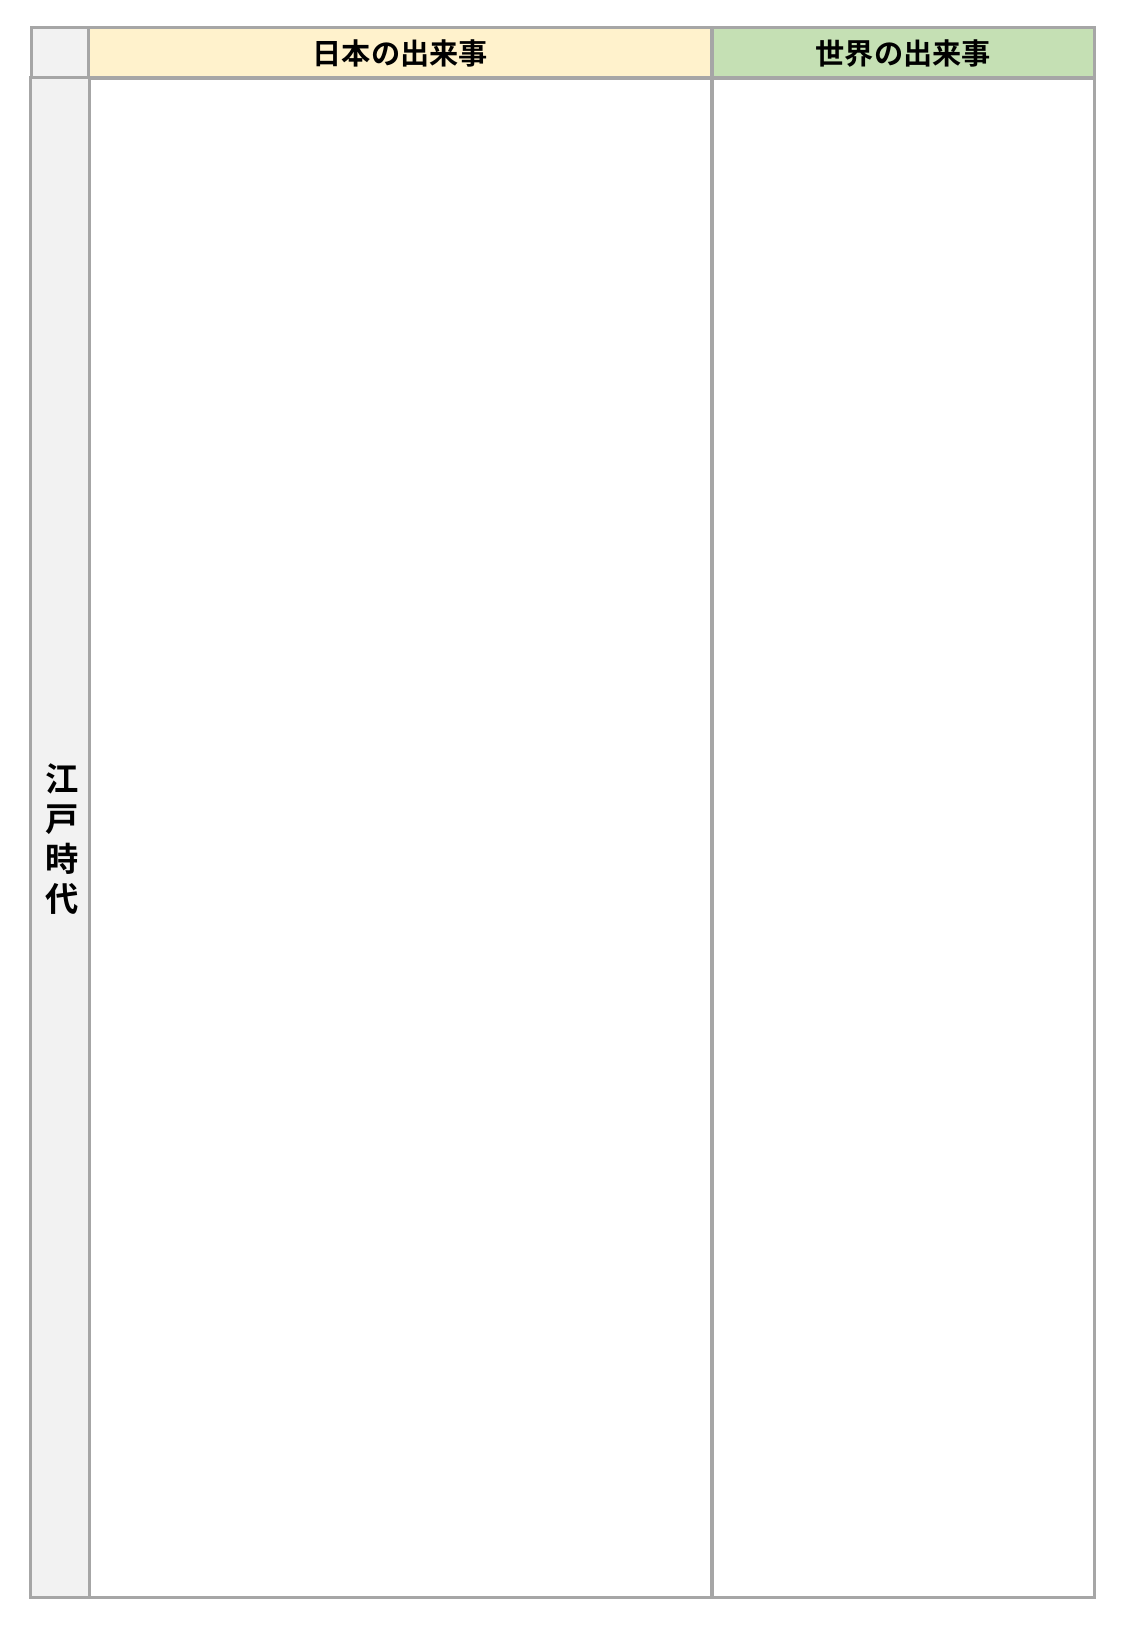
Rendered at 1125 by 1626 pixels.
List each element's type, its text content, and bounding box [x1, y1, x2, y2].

text_box [712, 77, 1096, 1599]
text_box 日本の出来事 [89, 26, 711, 77]
text_box [30, 26, 89, 79]
text_box [90, 77, 712, 1599]
text_box 世界の出来事 [711, 26, 1096, 79]
text_box 江戸時代 [29, 77, 90, 1599]
